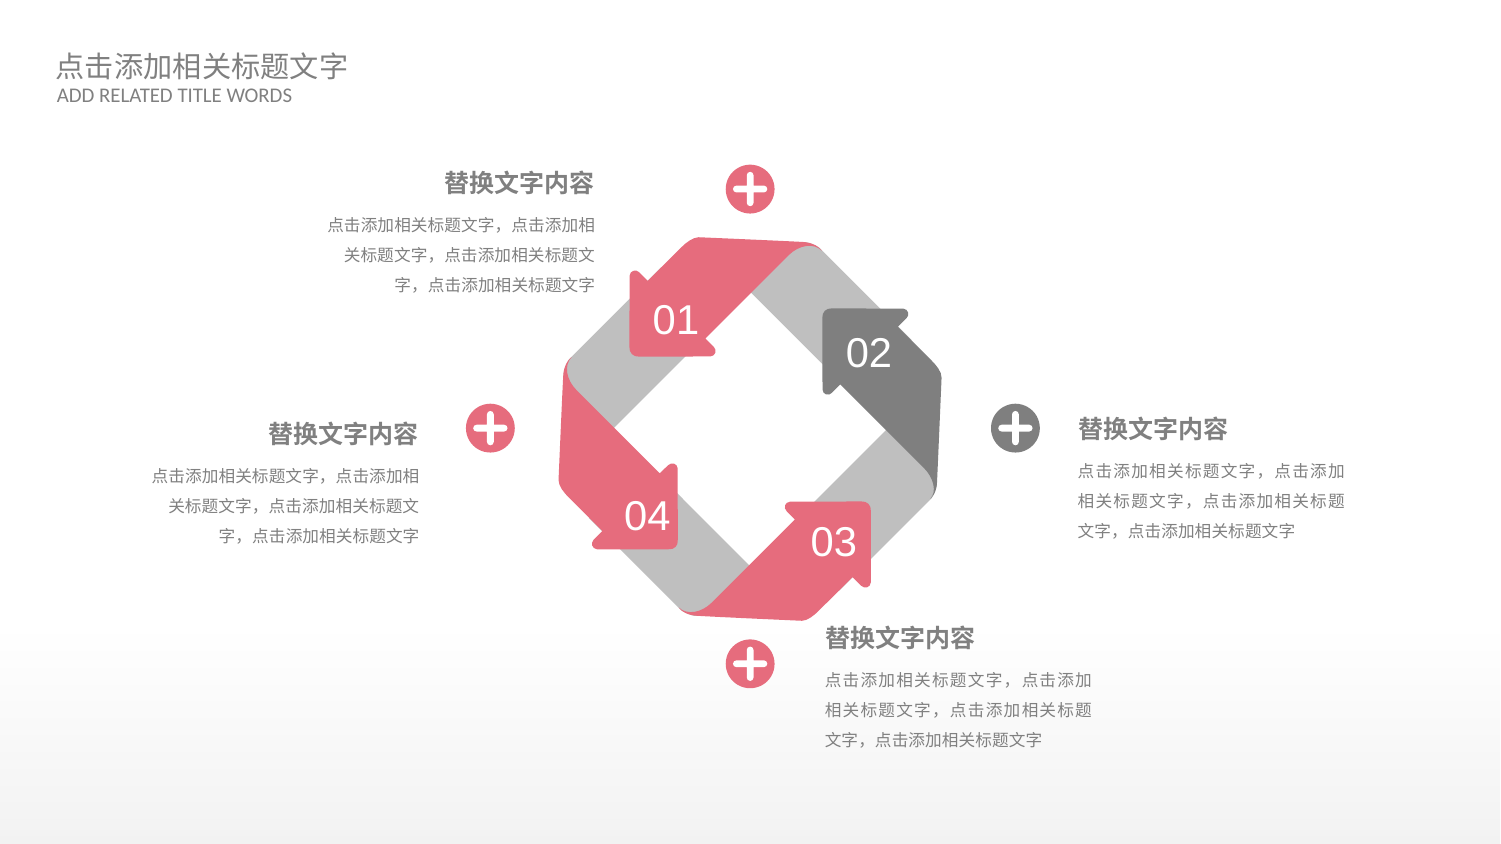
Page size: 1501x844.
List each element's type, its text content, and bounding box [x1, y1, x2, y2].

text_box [725, 677, 775, 689]
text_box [465, 403, 503, 453]
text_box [998, 403, 1040, 453]
text_box 点击添加相关标题文字，点击添加相关标题文字，点击添加相关标题文字，点击添加相关标题文字 [814, 654, 1103, 756]
text_box 替换文字内容 [433, 162, 606, 203]
text_box 替换文字内容 [1067, 407, 1240, 449]
text_box 点击添加相关标题文字，点击添加相关标题文字，点击添加相关标题文字，点击添加相关标题文字 [304, 199, 503, 300]
text_box 点击添加相关标题文字，点击添加相关标题文字，点击添加相关标题文字，点击添加相关标题文字 [1067, 445, 1356, 546]
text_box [725, 164, 775, 181]
text_box 点击添加相关标题文字，点击添加相关标题文字，点击添加相关标题文字，点击添加相关标题文字 [129, 450, 431, 552]
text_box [503, 181, 998, 677]
text_box 替换文字内容 [258, 413, 430, 454]
